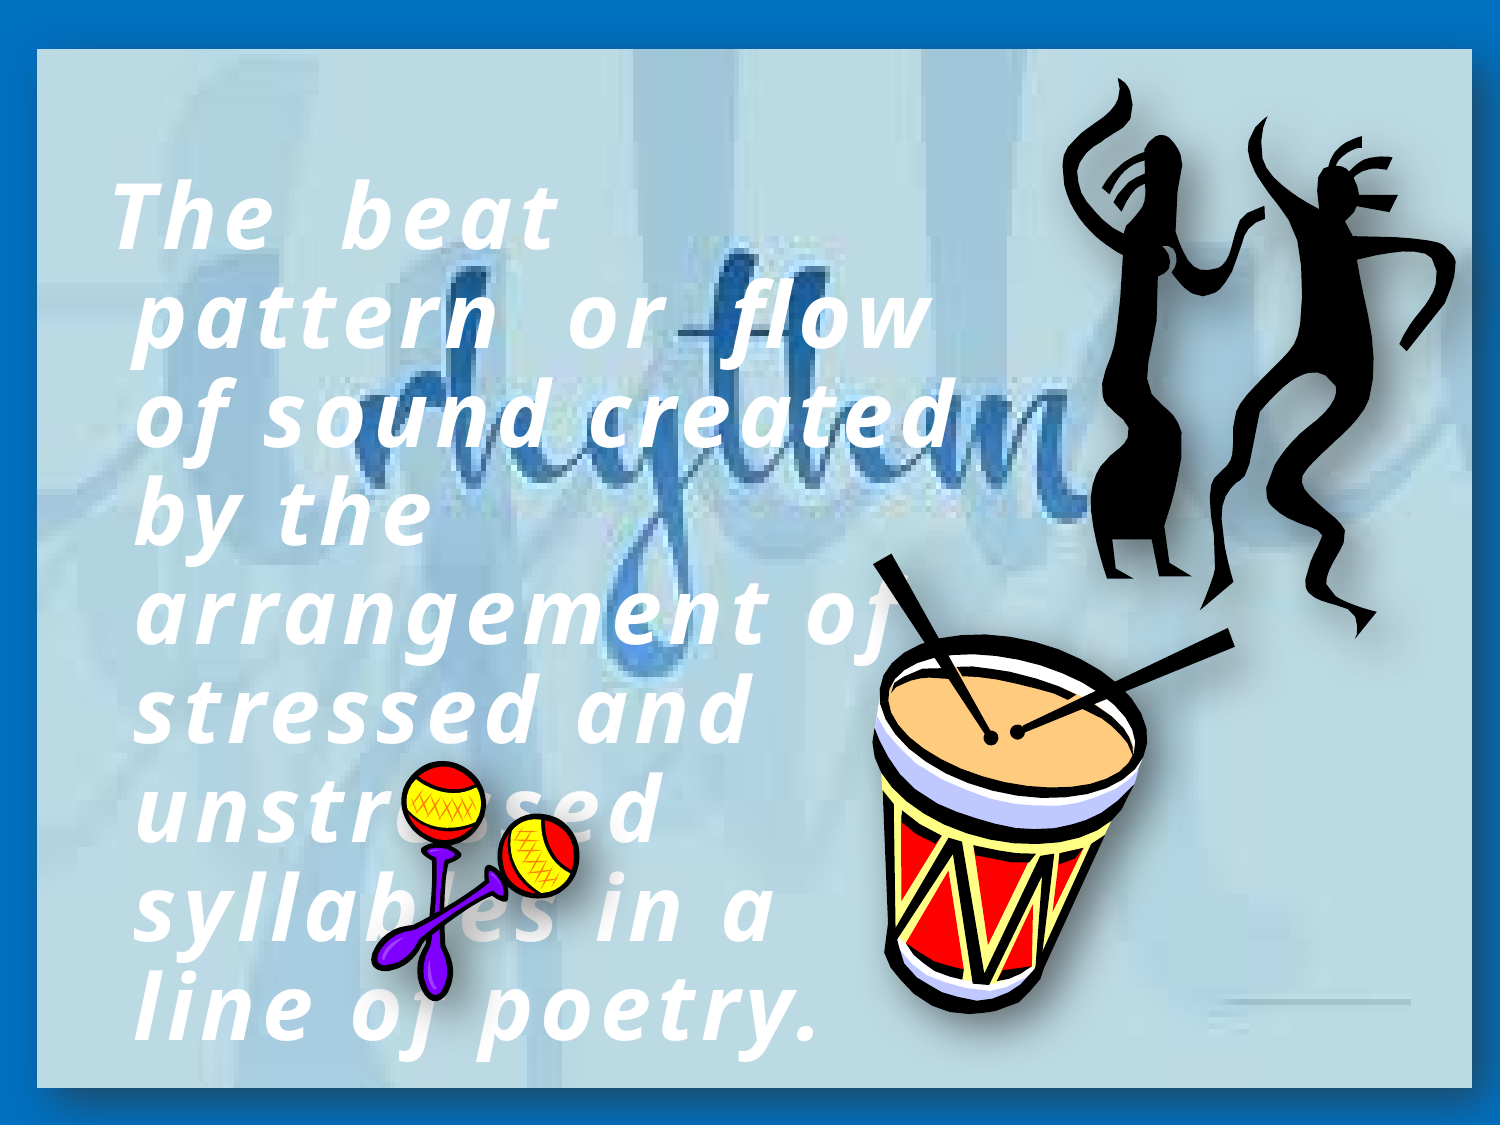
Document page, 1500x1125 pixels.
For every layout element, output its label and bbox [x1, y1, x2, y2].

picture [37, 49, 1472, 1088]
